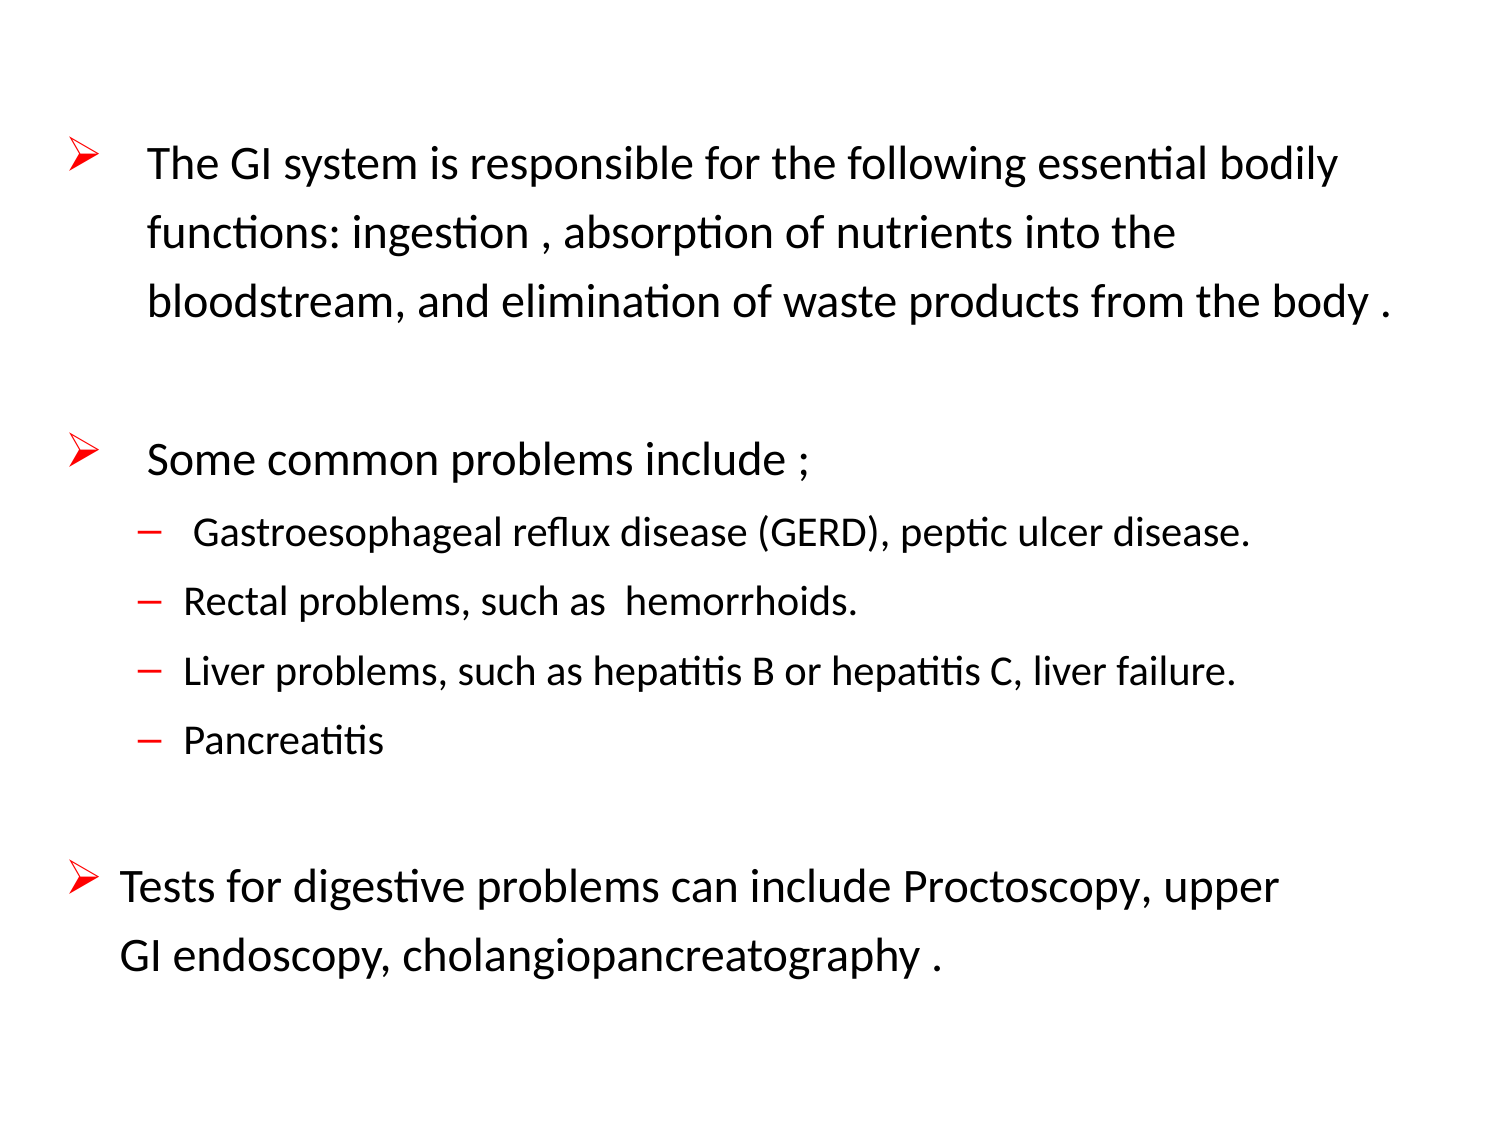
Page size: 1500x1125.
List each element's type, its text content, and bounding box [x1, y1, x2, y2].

list The GI system is responsible for the following essential bodily functions: ingestion , absorption of nutrients into the bloodstream, and elimination of waste products from the body . Some common problems include ; Gastroesophageal reflux disease (GERD), peptic ulcer disease. Rectal problems, such as hemorrhoids. Liver problems, such as hepatitis B or hepatitis C, liver failure. Pancreatitis Tests for digestive problems can include Proctoscopy, upper GI endoscopy, cholangiopancreatography . [50, 112, 1438, 1005]
